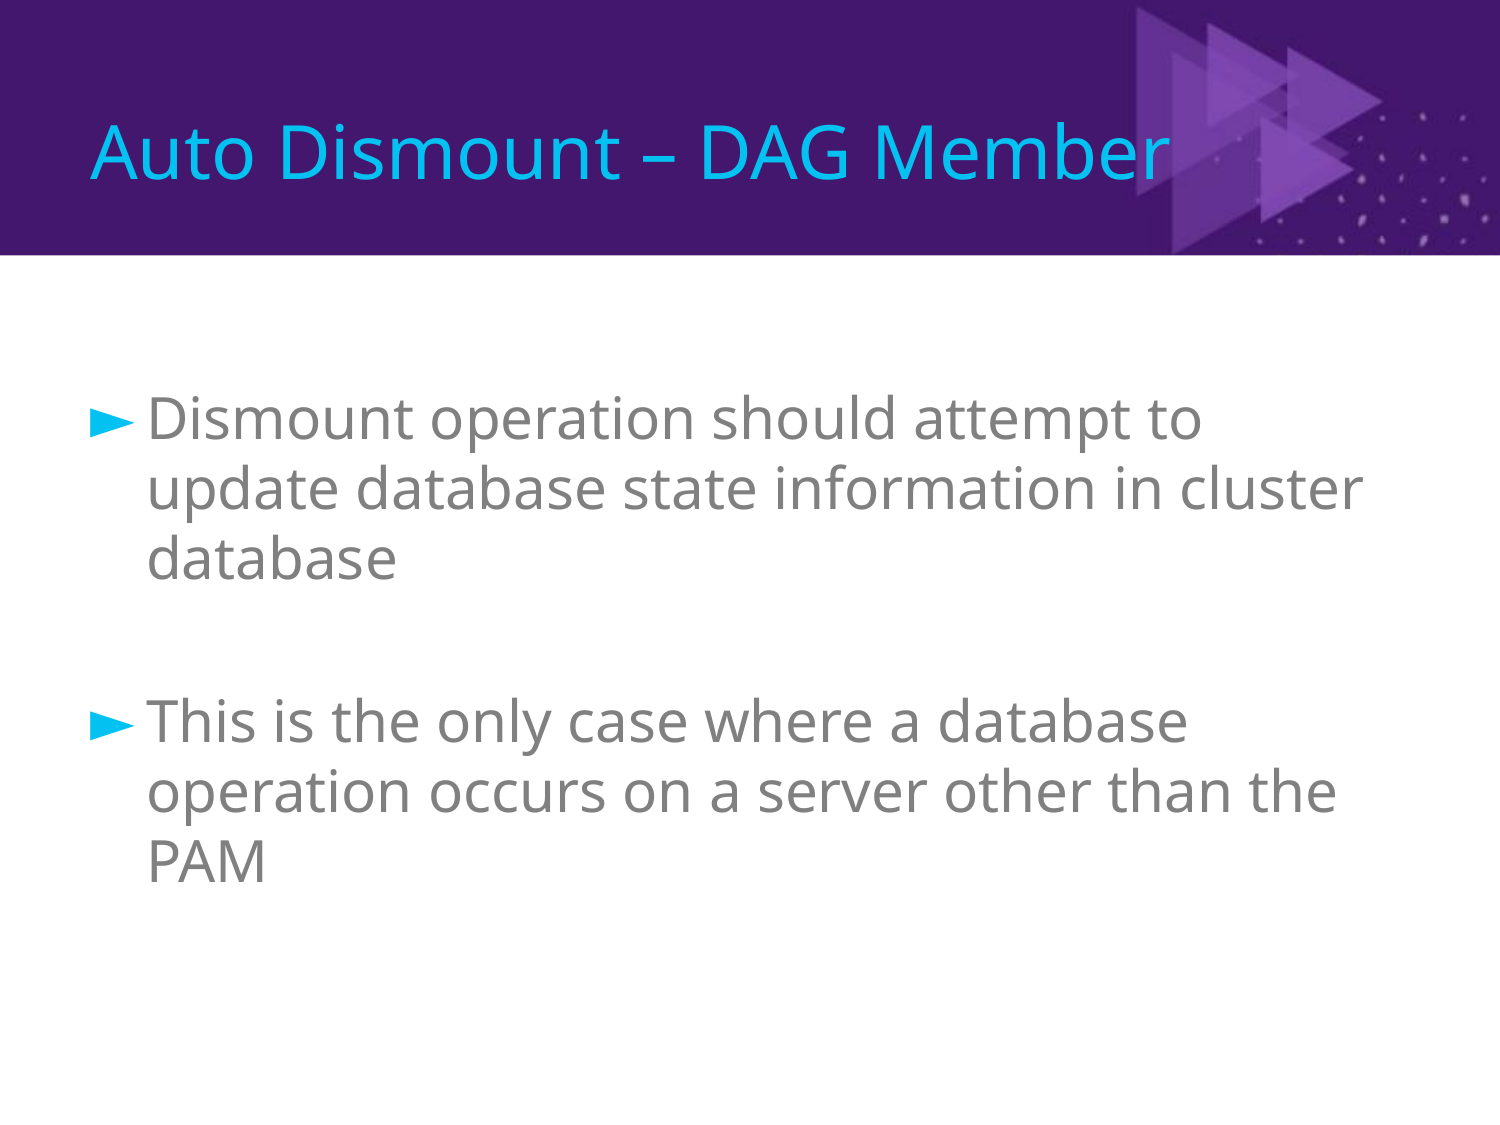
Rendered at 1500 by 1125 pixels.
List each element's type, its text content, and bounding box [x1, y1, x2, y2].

title Auto Dismount – DAG Member [75, 56, 1425, 244]
list Dismount operation should attempt to update database state information in cluster database This is the only case where a database operation occurs on a server other than the PAM [75, 373, 1425, 1005]
picture [0, 0, 1500, 255]
